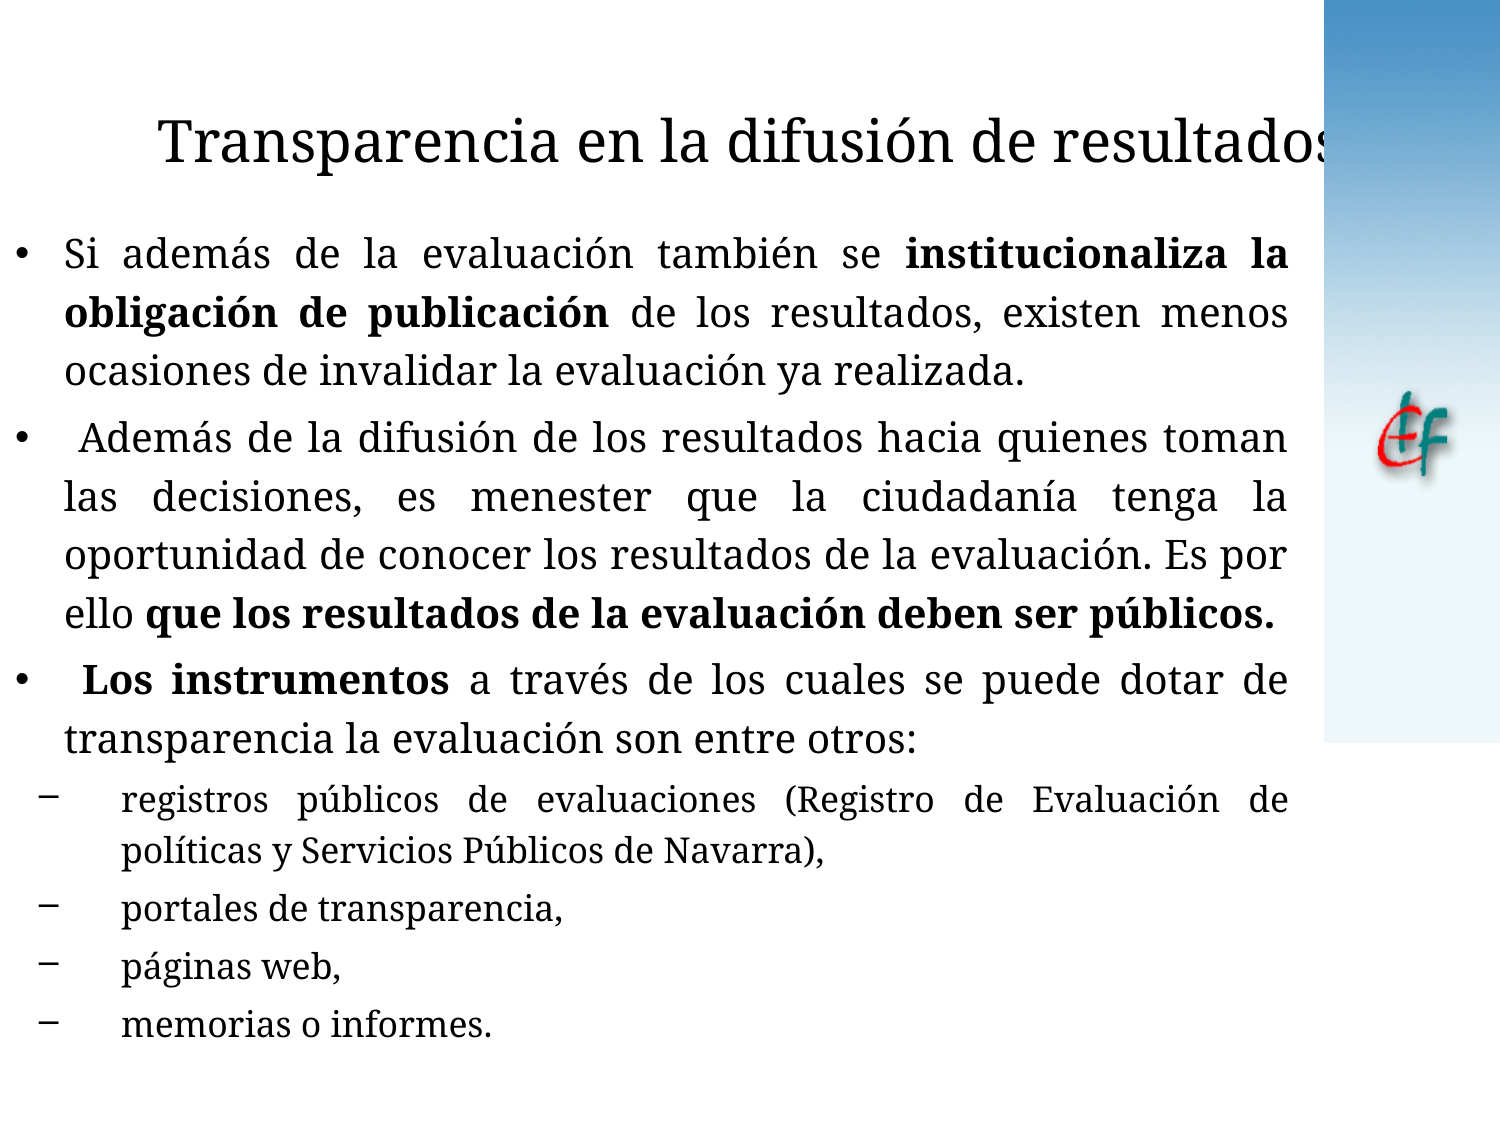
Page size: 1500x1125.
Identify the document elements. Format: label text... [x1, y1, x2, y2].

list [1323, 0, 1500, 743]
list Si además de la evaluación también se institucionaliza la obligación de publicación de los resultados, existen menos ocasiones de invalidar la evaluación ya realizada. Además de la difusión de los resultados hacia quienes toman las decisiones, es menester que la ciudadanía tenga la oportunidad de conocer los resultados de la evaluación. Es por ello que los resultados de la evaluación deben ser públicos. Los instrumentos a través de los cuales se puede dotar de transparencia la evaluación son entre otros: registros públicos de evaluaciones (Registro de Evaluación de políticas y Servicios Públicos de Navarra), portales de transparencia, páginas web, memorias o informes. [0, 210, 1306, 1102]
title Transparencia en la difusión de resultados [74, 44, 1318, 233]
